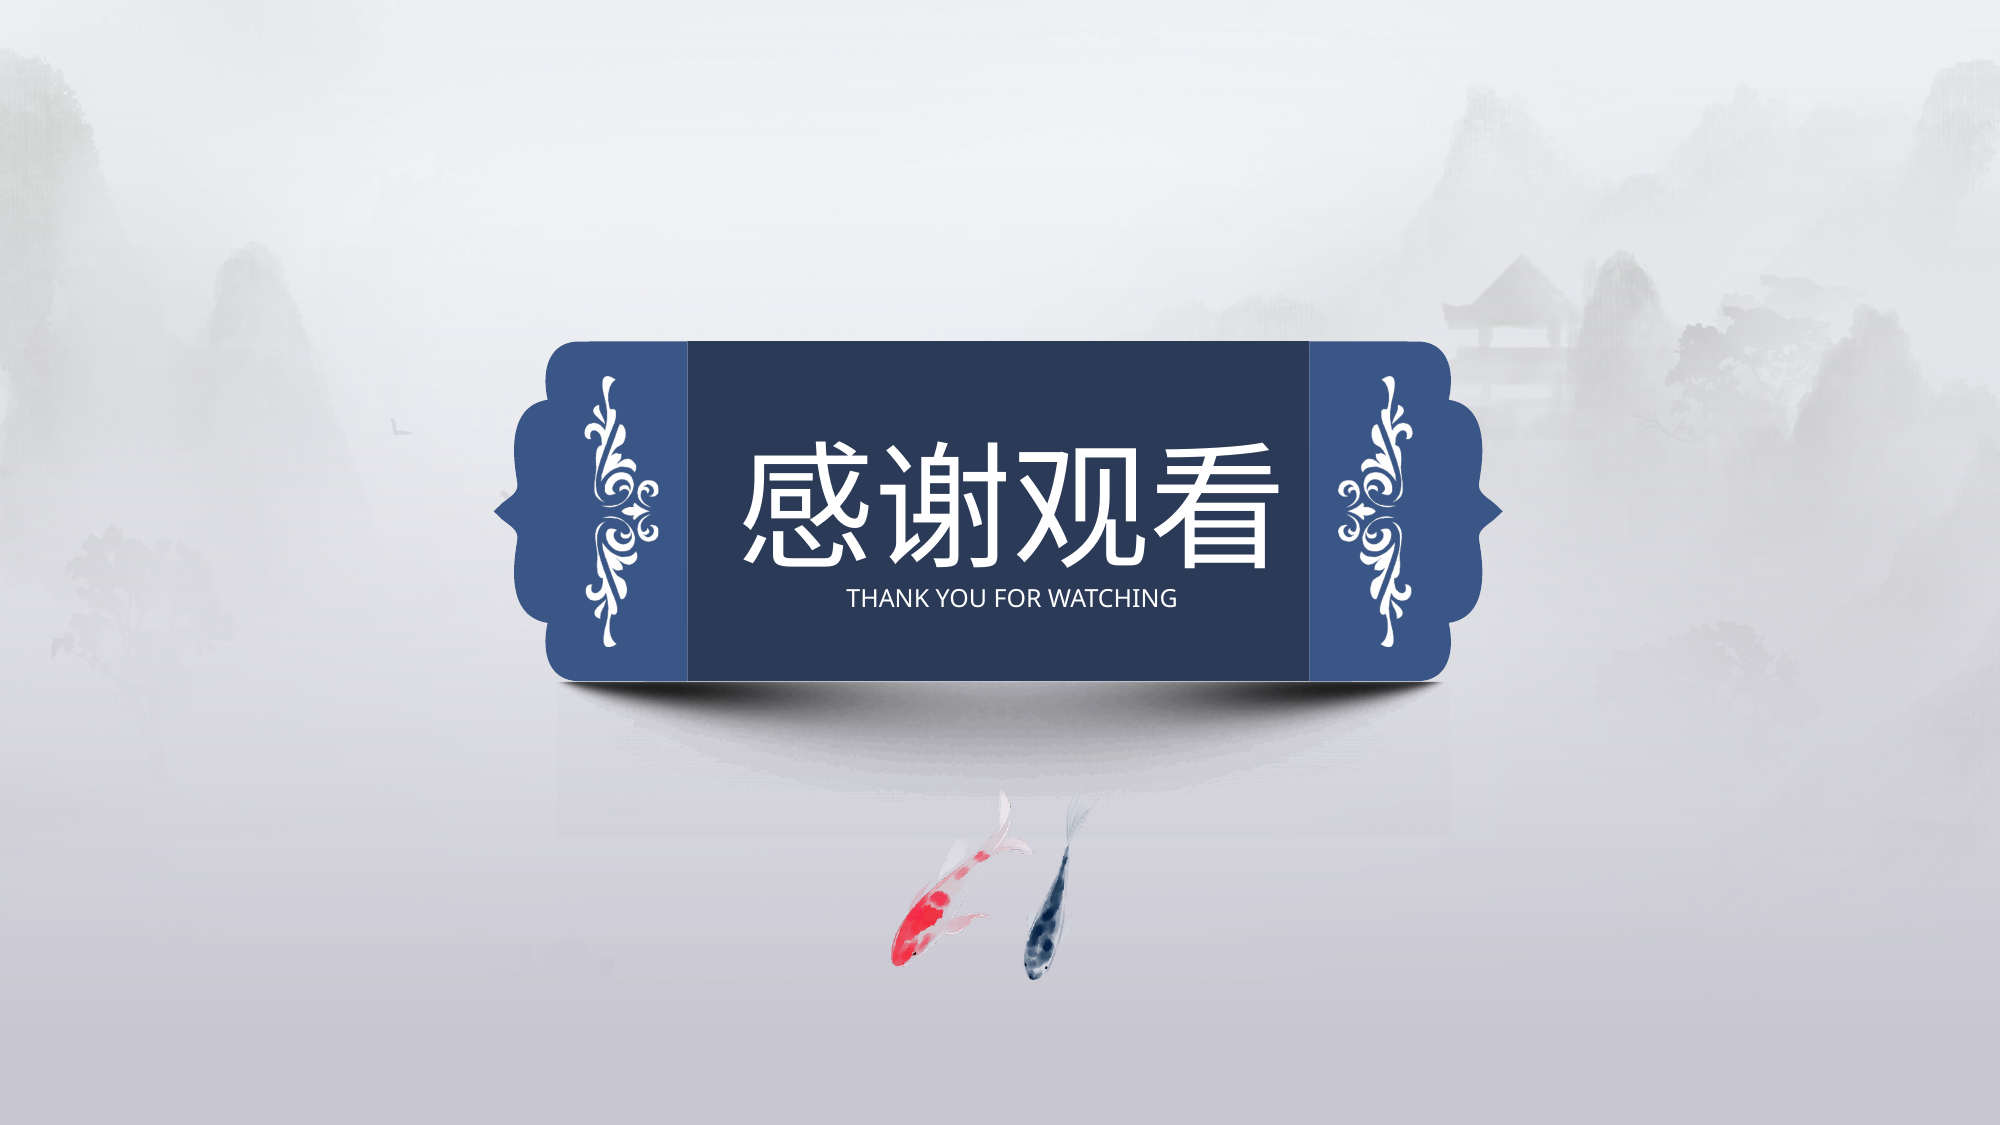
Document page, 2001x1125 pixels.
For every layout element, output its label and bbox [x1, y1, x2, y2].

text_box [493, 341, 1503, 838]
text_box [617, 886, 1339, 1088]
picture [835, 741, 1160, 1066]
